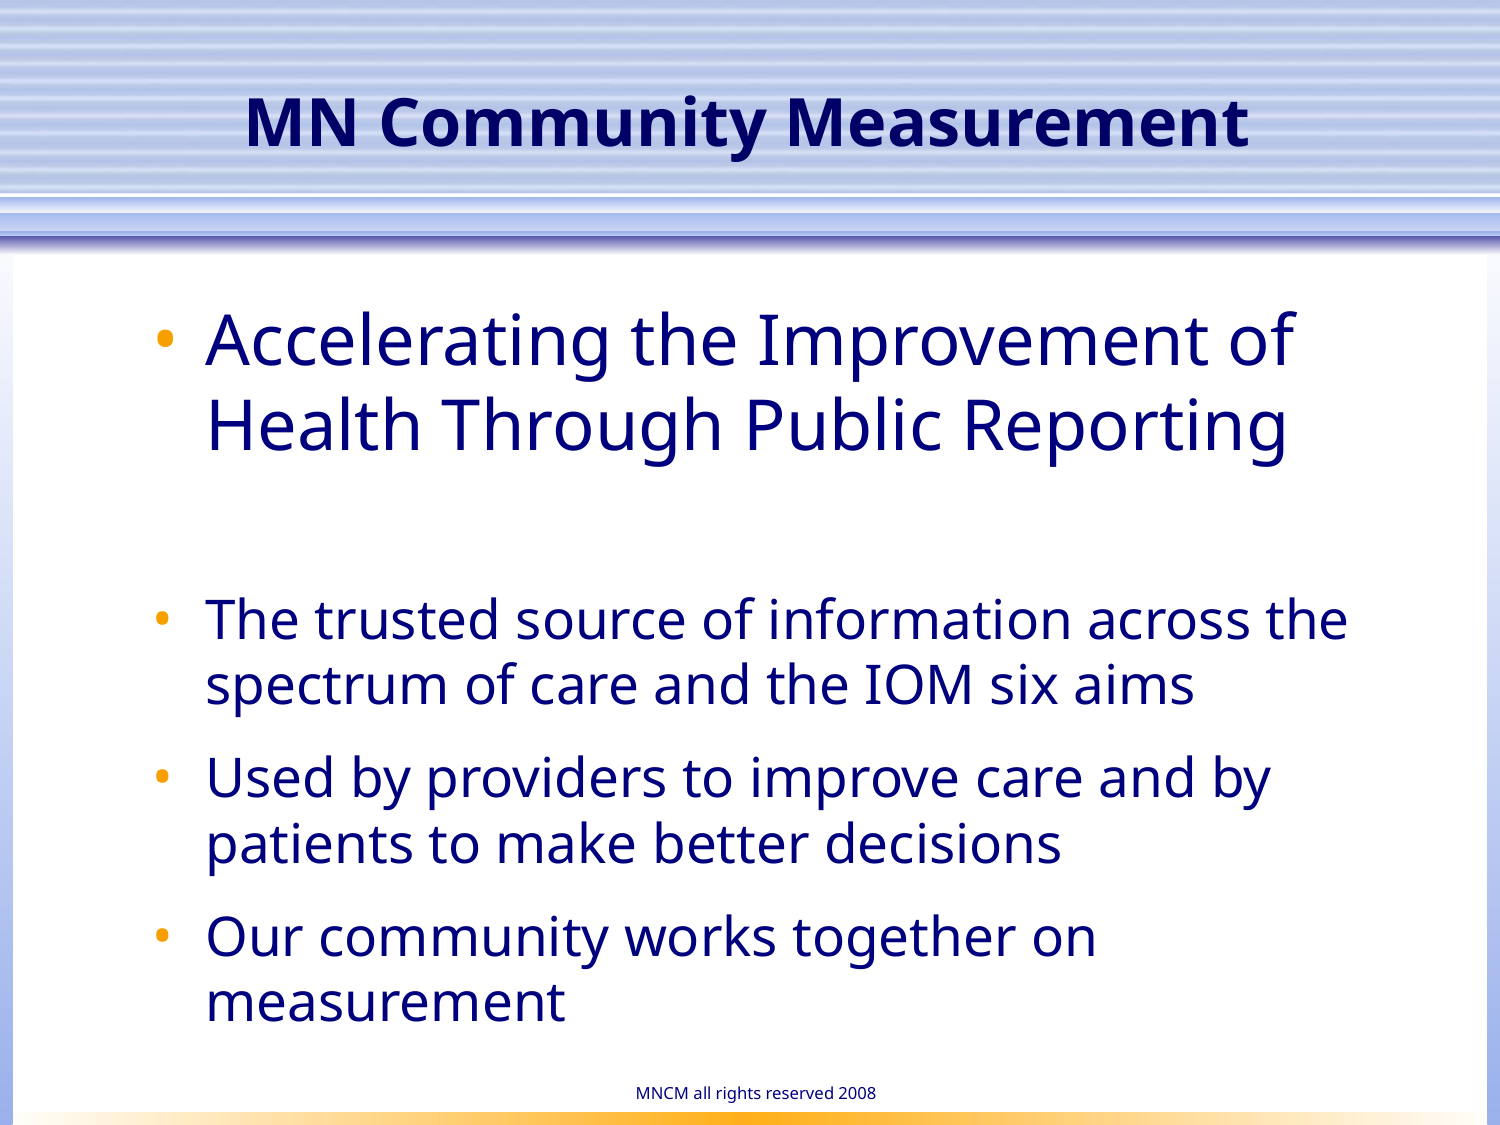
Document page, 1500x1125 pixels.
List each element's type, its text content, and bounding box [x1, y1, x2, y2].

text_box [0, 1069, 1500, 1104]
list Accelerating the Improvement of Health Through Public Reporting The trusted source of information across the spectrum of care and the IOM six aims Used by providers to improve care and by patients to make better decisions Our community works together on measurement [137, 333, 1376, 1051]
picture [0, 0, 1500, 193]
title MN Community Measurement [62, 49, 1451, 201]
text_box [0, 287, 1500, 333]
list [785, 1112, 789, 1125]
